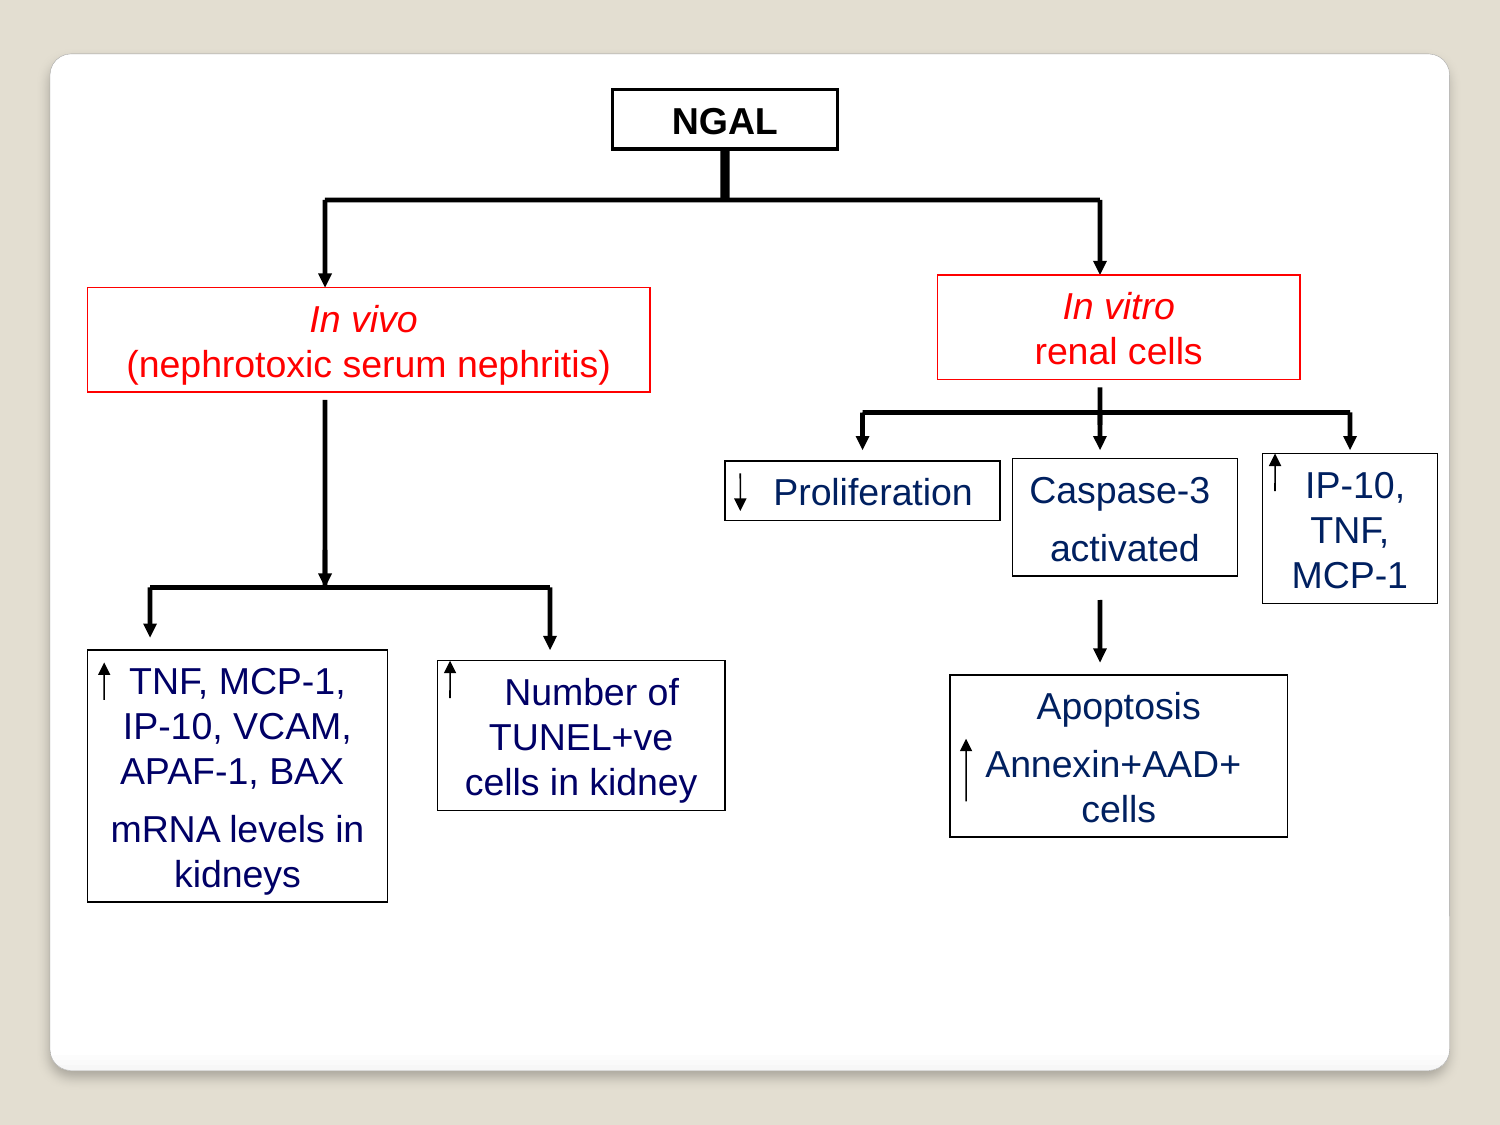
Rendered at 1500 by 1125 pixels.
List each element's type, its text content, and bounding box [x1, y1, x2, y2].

text_box [318, 199, 332, 287]
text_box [87, 649, 388, 916]
text_box [1093, 599, 1107, 663]
text_box [856, 413, 869, 451]
text_box [543, 587, 557, 650]
text_box [1343, 413, 1357, 451]
text_box [1093, 199, 1107, 274]
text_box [949, 674, 1288, 850]
text_box NGAL [612, 89, 838, 150]
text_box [437, 660, 726, 813]
text_box [143, 587, 157, 638]
text_box In vitro renal cells [937, 274, 1300, 380]
text_box [318, 399, 332, 587]
text_box [1093, 413, 1107, 451]
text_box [724, 460, 1001, 523]
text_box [1262, 453, 1438, 606]
text_box Caspase-3 activated [1012, 458, 1238, 576]
text_box In vivo (nephrotoxic serum nephritis) [87, 287, 650, 393]
